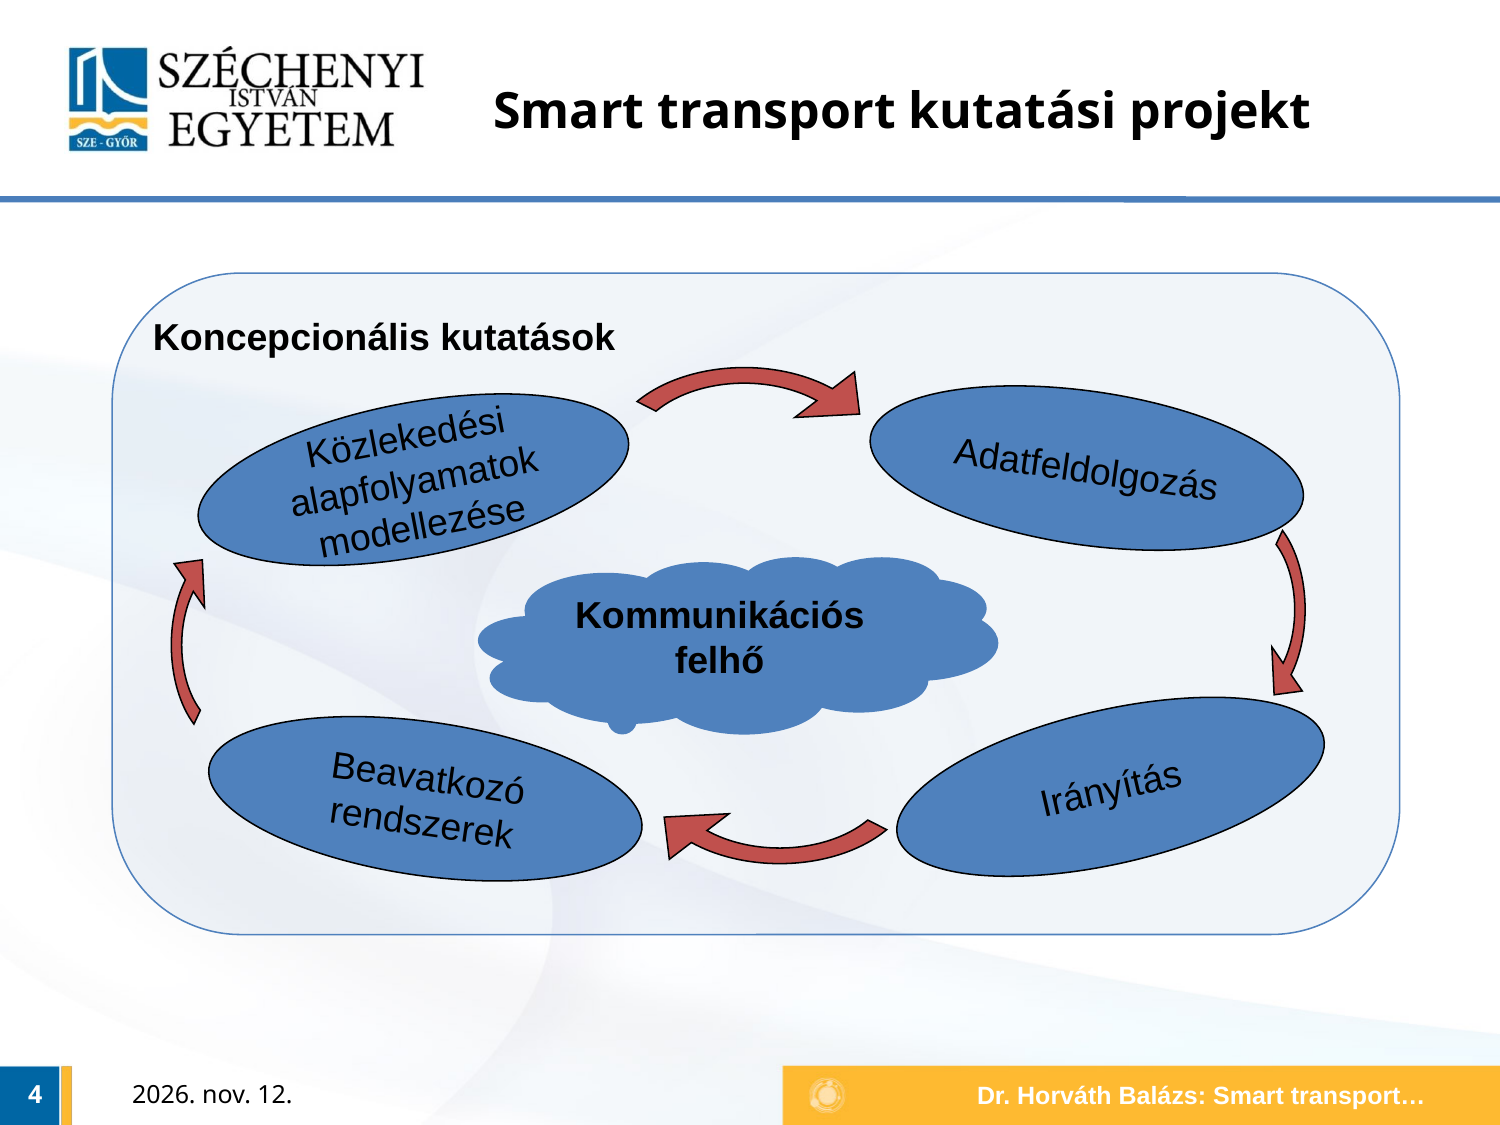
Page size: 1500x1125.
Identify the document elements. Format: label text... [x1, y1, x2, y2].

text_box Adatfeldolgozás [870, 385, 1304, 551]
title Smart transport kutatási projekt [478, 45, 1425, 173]
text_box Irányítás [896, 697, 1325, 877]
text_box Közlekedési alapfolyamatok modellezése [198, 393, 629, 566]
slide_number 4 [0, 1065, 71, 1125]
footer Dr. Horváth Balázs: Smart transport… [878, 1065, 1442, 1125]
text_box [664, 813, 887, 864]
text_box [1271, 530, 1306, 695]
text_box [637, 367, 860, 418]
text_box Beavatkozó rendszerek [208, 716, 643, 881]
picture [0, 203, 1500, 1125]
text_box Koncepcionális kutatások [112, 273, 1400, 935]
text_box [171, 559, 205, 725]
picture [0, 0, 1500, 196]
slide_number 2014. szeptember 10. [117, 1065, 550, 1125]
text_box Kommunikációs felhő [477, 557, 999, 735]
